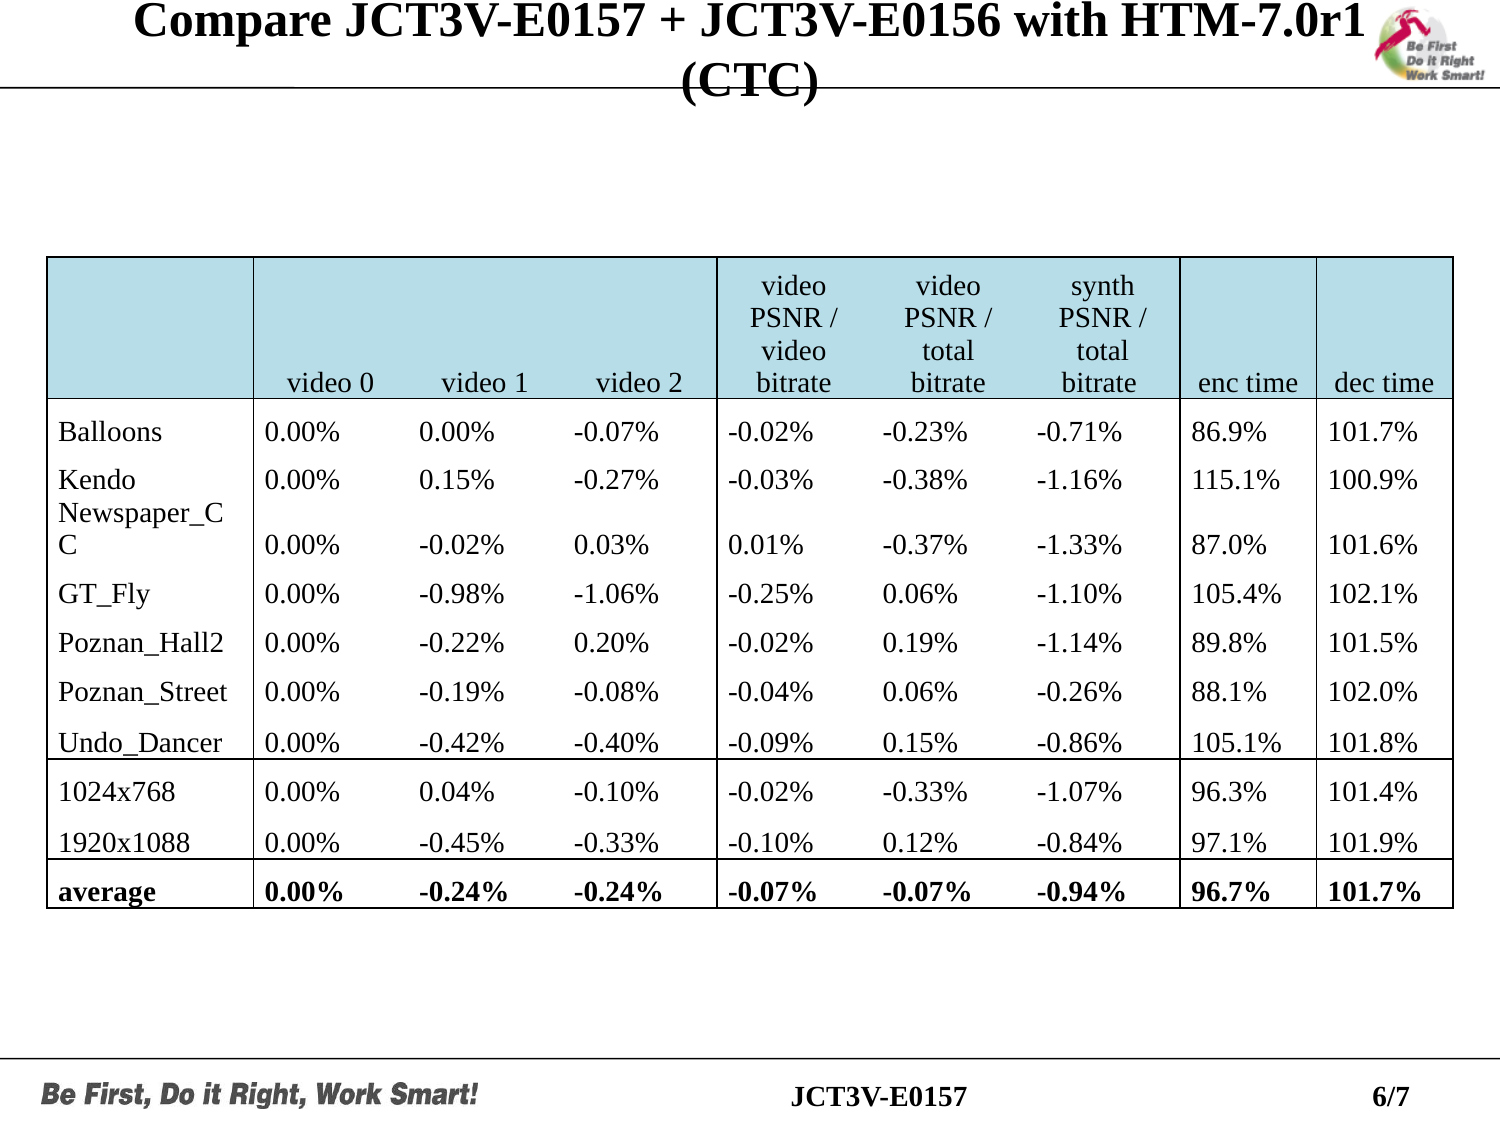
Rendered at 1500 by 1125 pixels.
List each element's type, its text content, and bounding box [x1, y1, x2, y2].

table_cell 102.1% [1317, 561, 1452, 610]
table_cell -0.02% [718, 760, 871, 808]
table_cell 101.9% [1317, 808, 1452, 858]
table_cell -0.25% [718, 561, 871, 610]
table_cell -0.04% [718, 659, 871, 708]
slide_number 6/7 [1074, 1065, 1425, 1125]
table_cell 101.4% [1317, 760, 1452, 808]
table_cell -1.06% [562, 561, 716, 610]
table_cell 89.8% [1181, 610, 1316, 659]
table_cell 102.0% [1317, 659, 1452, 708]
table_cell Undo_Dancer [48, 708, 253, 758]
table_cell -1.10% [1026, 561, 1179, 610]
table_cell Poznan_Street [48, 659, 253, 708]
table_cell 1024x768 [48, 760, 253, 808]
table_cell 0.01% [718, 496, 871, 561]
table_cell 101.6% [1317, 496, 1452, 561]
table_cell 105.1% [1181, 708, 1316, 758]
table_cell 101.7% [1317, 860, 1452, 907]
table_cell 0.06% [871, 659, 1026, 708]
picture [41, 1082, 478, 1109]
table_cell 101.7% [1317, 399, 1452, 447]
table_cell 115.1% [1181, 447, 1316, 496]
table_cell 0.19% [871, 610, 1026, 659]
table_header video 2 [562, 258, 716, 398]
table_cell -0.02% [718, 610, 871, 659]
table_cell -0.33% [562, 808, 716, 858]
table_cell 96.7% [1181, 860, 1316, 907]
table_cell 0.00% [254, 447, 408, 496]
table_cell -0.84% [1026, 808, 1179, 858]
table_cell -1.14% [1026, 610, 1179, 659]
table_cell -0.08% [562, 659, 716, 708]
table_cell 101.5% [1317, 610, 1452, 659]
table_cell -0.86% [1026, 708, 1179, 758]
table_cell -1.07% [1026, 760, 1179, 808]
table_cell -0.71% [1026, 399, 1179, 447]
table_cell 88.1% [1181, 659, 1316, 708]
table_cell 0.00% [254, 808, 408, 858]
table_cell -0.42% [408, 708, 562, 758]
table_cell Kendo [48, 447, 253, 496]
table_cell 0.00% [254, 496, 408, 561]
table_cell Poznan_Hall2 [48, 610, 253, 659]
table_cell 96.3% [1181, 760, 1316, 808]
table_cell -1.33% [1026, 496, 1179, 561]
table_cell -0.45% [408, 808, 562, 858]
table_cell Balloons [48, 399, 253, 447]
table_cell 0.00% [254, 860, 408, 907]
table_cell 97.1% [1181, 808, 1316, 858]
table_cell 0.15% [408, 447, 562, 496]
table_cell -0.24% [408, 860, 562, 907]
table_cell -0.27% [562, 447, 716, 496]
table_cell 101.8% [1317, 708, 1452, 758]
table_cell 0.00% [254, 399, 408, 447]
table_cell 0.20% [562, 610, 716, 659]
table_cell Newspaper_CC [48, 496, 253, 561]
table_header synth PSNR / total bitrate [1026, 258, 1179, 398]
table_header video PSNR / total bitrate [871, 258, 1026, 398]
table_header [48, 258, 253, 398]
table_cell 0.03% [562, 496, 716, 561]
table_cell 87.0% [1181, 496, 1316, 561]
table_cell 86.9% [1181, 399, 1316, 447]
text_box JCT3V-E0157 [632, 1065, 983, 1125]
table_cell -0.02% [718, 399, 871, 447]
table_cell average [48, 860, 253, 907]
table_cell 0.00% [254, 760, 408, 808]
table_cell 0.15% [871, 708, 1026, 758]
table_cell 0.00% [254, 708, 408, 758]
table_cell -0.94% [1026, 860, 1179, 907]
title Compare JCT3V-E0157 + JCT3V-E0156 with HTM-7.0r1 (CTC) [74, 0, 1426, 141]
table_cell -0.33% [871, 760, 1026, 808]
table_cell 0.04% [408, 760, 562, 808]
table_cell -0.19% [408, 659, 562, 708]
table_cell 105.4% [1181, 561, 1316, 610]
table_cell -0.09% [718, 708, 871, 758]
table_cell -0.40% [562, 708, 716, 758]
table_cell -0.10% [718, 808, 871, 858]
table_cell -0.37% [871, 496, 1026, 561]
table_cell 0.06% [871, 561, 1026, 610]
table_cell -0.03% [718, 447, 871, 496]
table_header video PSNR / video bitrate [718, 258, 871, 398]
table_cell -0.98% [408, 561, 562, 610]
table_cell 0.00% [254, 610, 408, 659]
table_cell 0.12% [871, 808, 1026, 858]
table_cell -0.07% [562, 399, 716, 447]
table_cell -1.16% [1026, 447, 1179, 496]
table_header video 1 [408, 258, 562, 398]
table_cell 0.00% [254, 561, 408, 610]
table_cell 0.00% [254, 659, 408, 708]
table_cell -0.24% [562, 860, 716, 907]
table_header video 0 [254, 258, 408, 398]
table_header enc time [1181, 258, 1316, 398]
table_cell -0.02% [408, 496, 562, 561]
table_cell -0.22% [408, 610, 562, 659]
table_cell -0.10% [562, 760, 716, 808]
table_cell 1920x1088 [48, 808, 253, 858]
table_cell -0.07% [871, 860, 1026, 907]
table_cell -0.38% [871, 447, 1026, 496]
table_cell -0.07% [718, 860, 871, 907]
table_cell 100.9% [1317, 447, 1452, 496]
table_cell GT_Fly [48, 561, 253, 610]
table_cell -0.26% [1026, 659, 1179, 708]
picture [1426, 5, 1489, 83]
table_cell 0.00% [408, 399, 562, 447]
table_header dec time [1317, 258, 1452, 398]
table_cell -0.23% [871, 399, 1026, 447]
